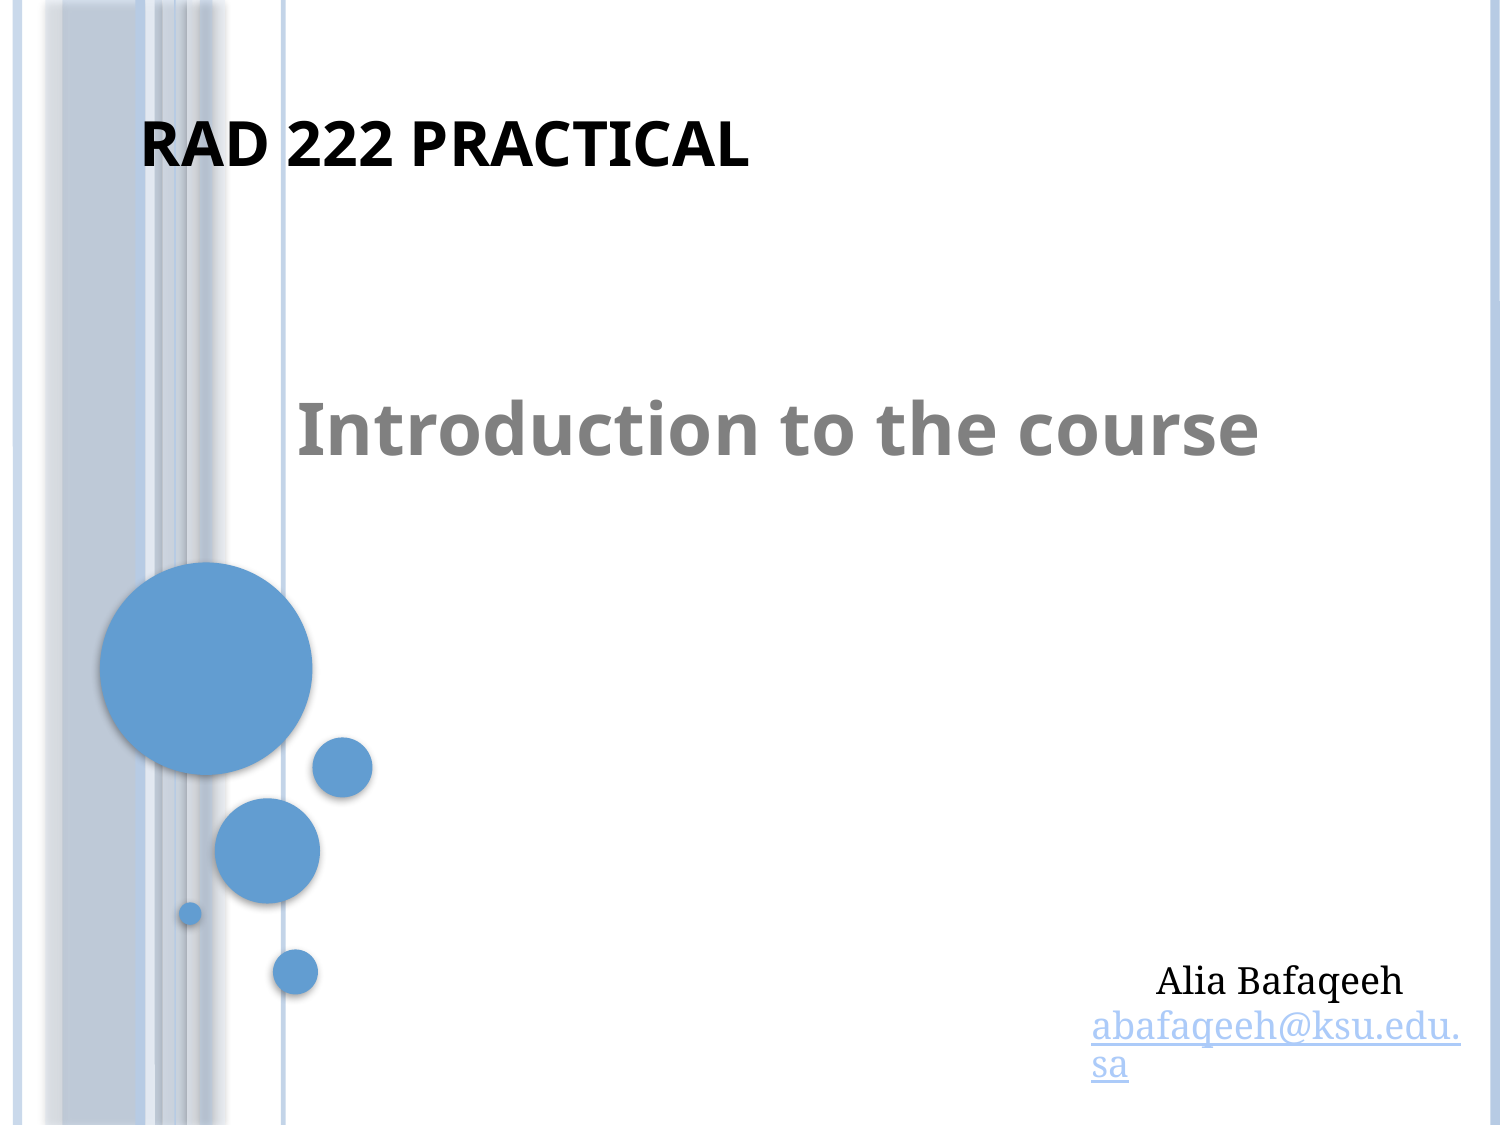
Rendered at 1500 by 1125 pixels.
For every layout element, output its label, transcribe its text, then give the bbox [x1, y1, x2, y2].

text_box RAD 222 practical [124, 50, 863, 186]
text_box Alia Bafaqeeh abafaqeeh@ksu.edu.sa [1076, 949, 1484, 1125]
text_box Introduction to the course [282, 375, 1330, 478]
